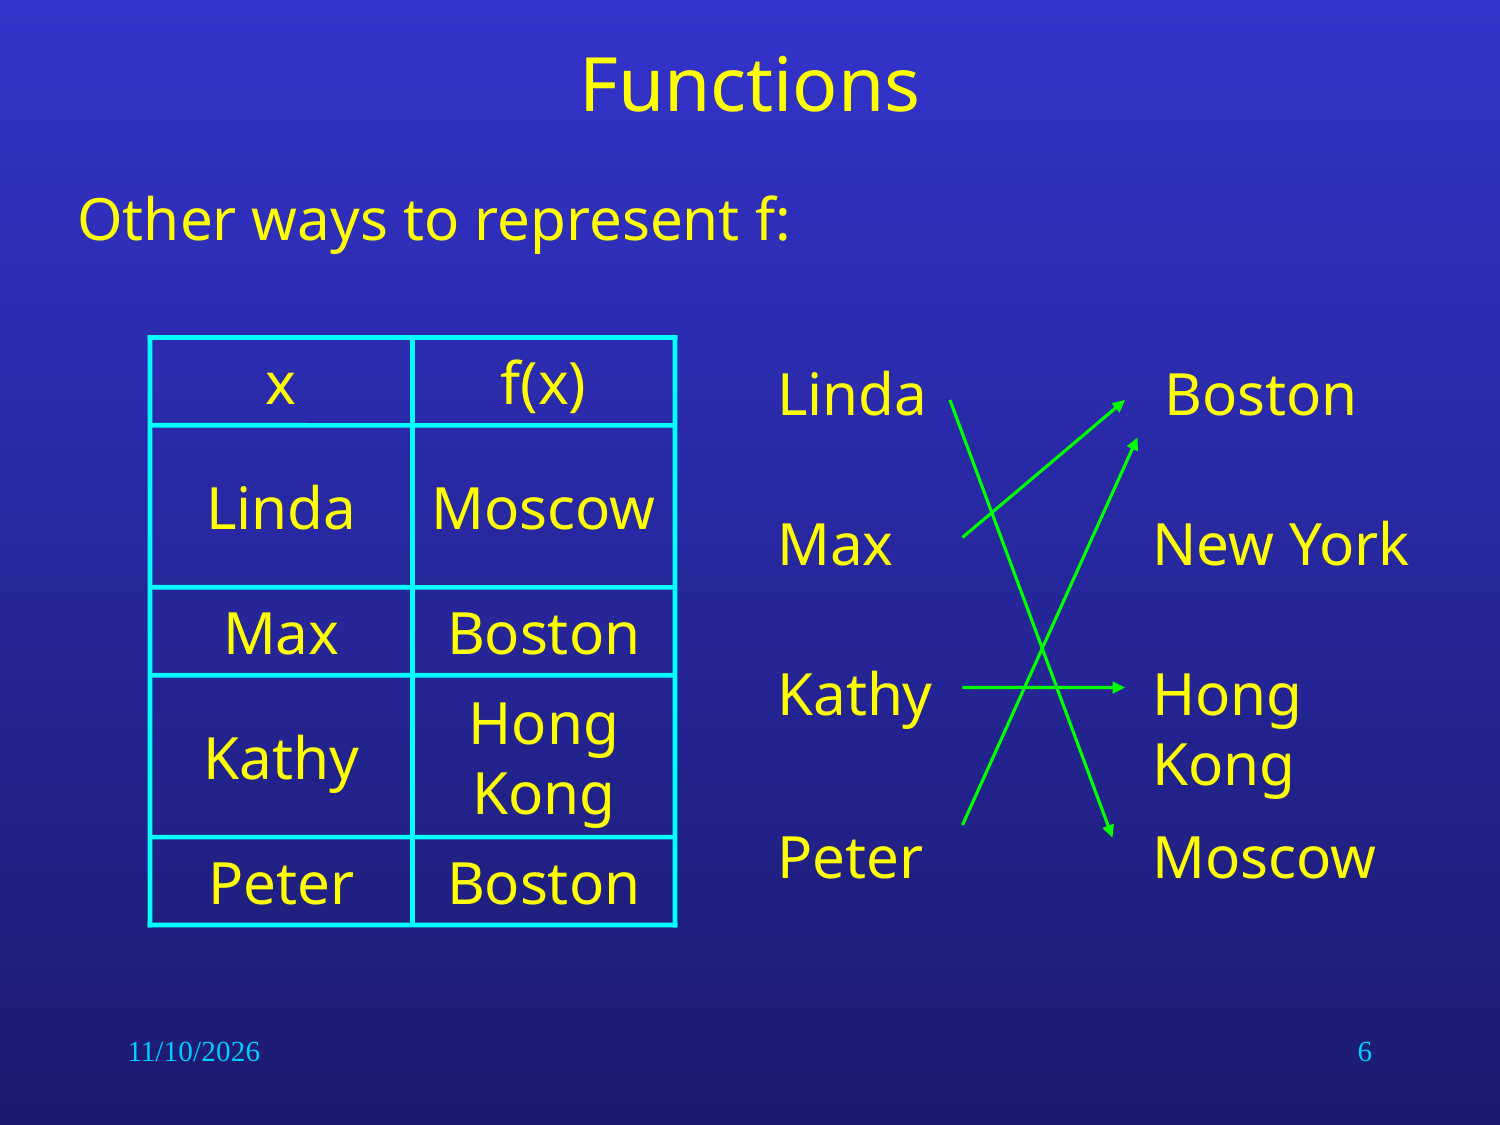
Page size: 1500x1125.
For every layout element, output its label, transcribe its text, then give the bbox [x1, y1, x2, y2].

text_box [762, 349, 1475, 898]
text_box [149, 337, 675, 925]
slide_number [112, 1025, 425, 1100]
title Functions [112, 24, 1388, 138]
list Other ways to represent f: [62, 174, 1463, 275]
slide_number 6 [1074, 1025, 1388, 1100]
